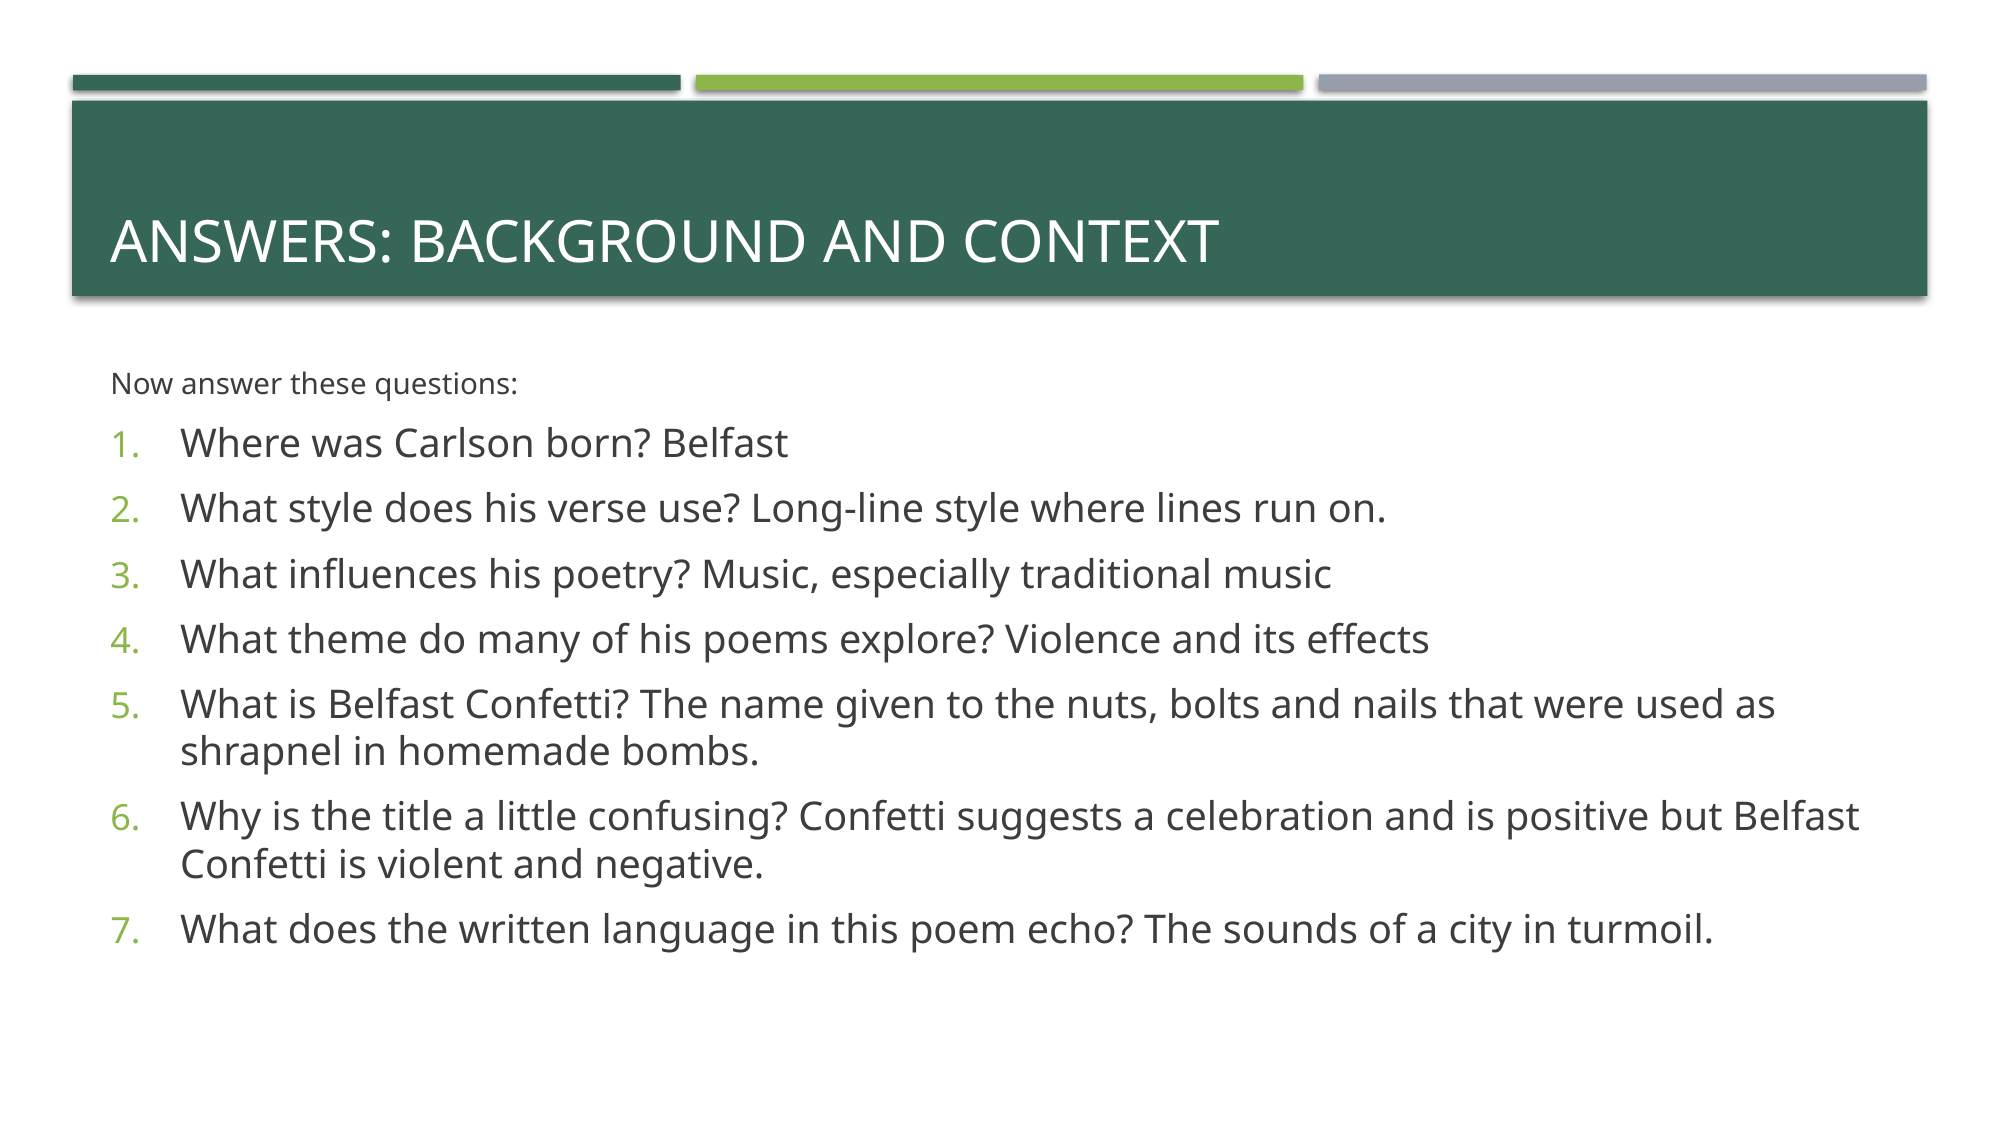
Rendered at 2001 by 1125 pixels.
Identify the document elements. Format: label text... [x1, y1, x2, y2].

title Answers: Background and Context [95, 115, 1905, 282]
list Now answer these questions: Where was Carlson born? Belfast What style does his verse use? Long-line style where lines run on. What influences his poetry? Music, especially traditional music What theme do many of his poems explore? Violence and its effects What is Belfast Confetti? The name given to the nuts, bolts and nails that were used as shrapnel in homemade bombs. Why is the title a little confusing? Confetti suggests a celebration and is positive but Belfast Confetti is violent and negative. What does the written language in this poem echo? The sounds of a city in turmoil. [95, 357, 1905, 962]
